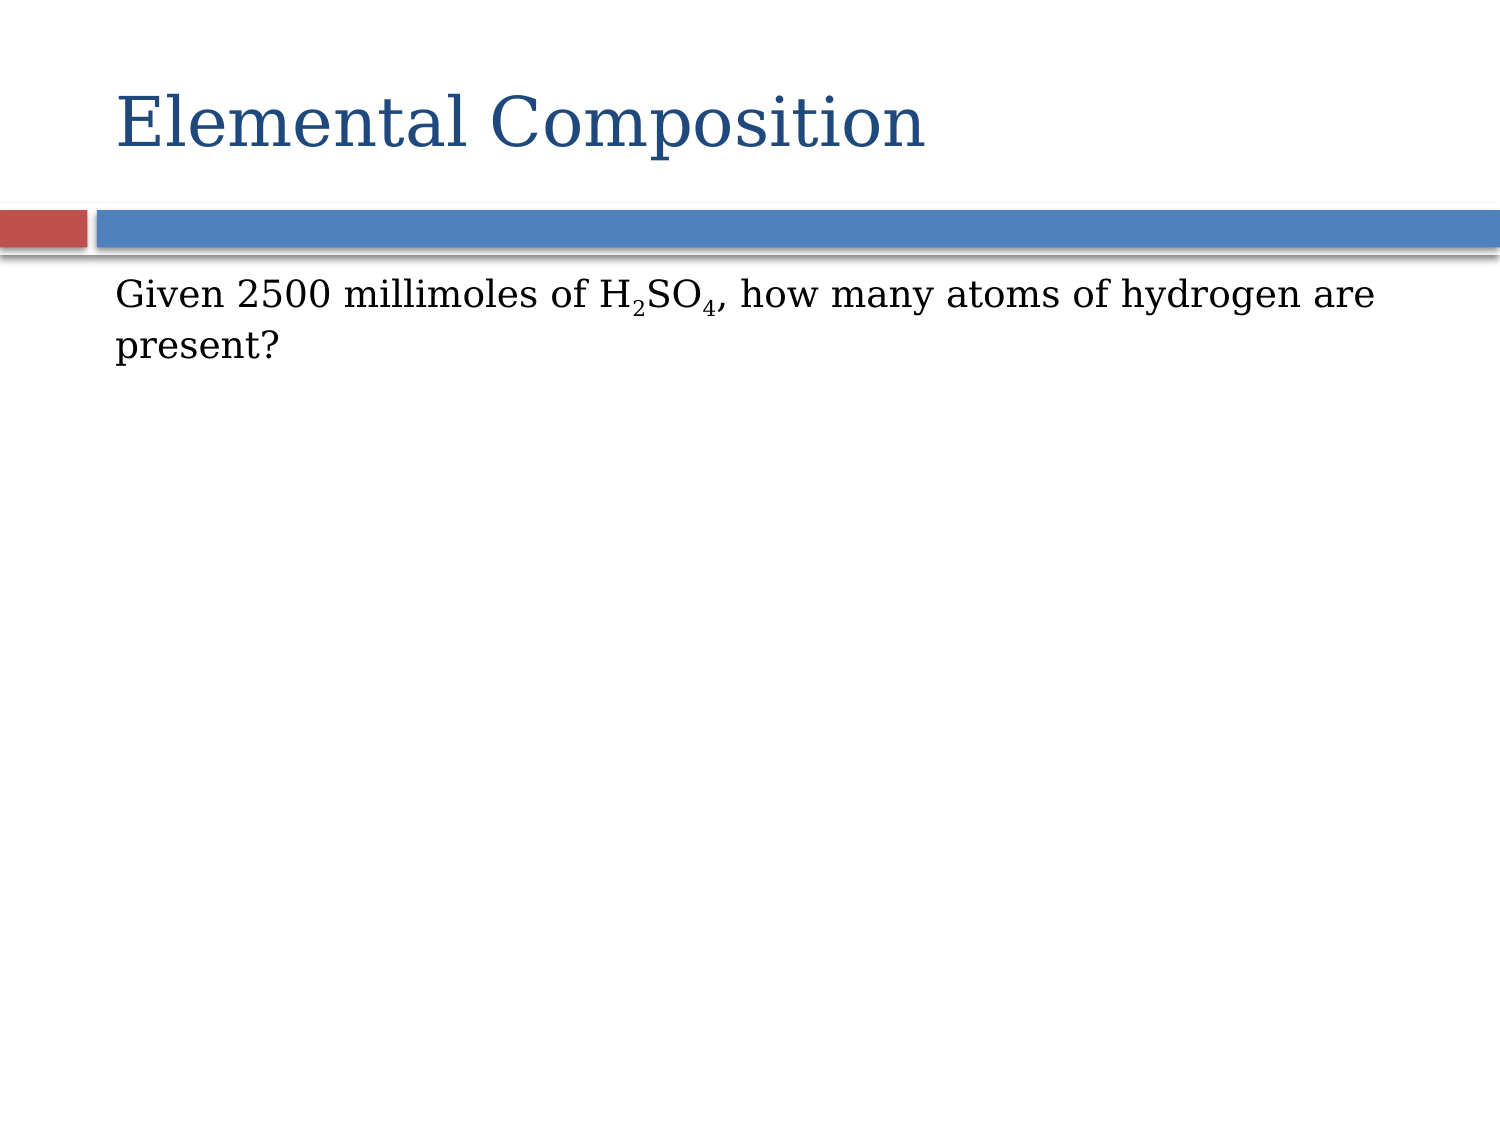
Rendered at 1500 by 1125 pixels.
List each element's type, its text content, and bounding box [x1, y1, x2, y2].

list Given 2500 millimoles of H2SO4, how many atoms of hydrogen are present? [100, 262, 1438, 1000]
title Elemental Composition [100, 37, 1438, 200]
